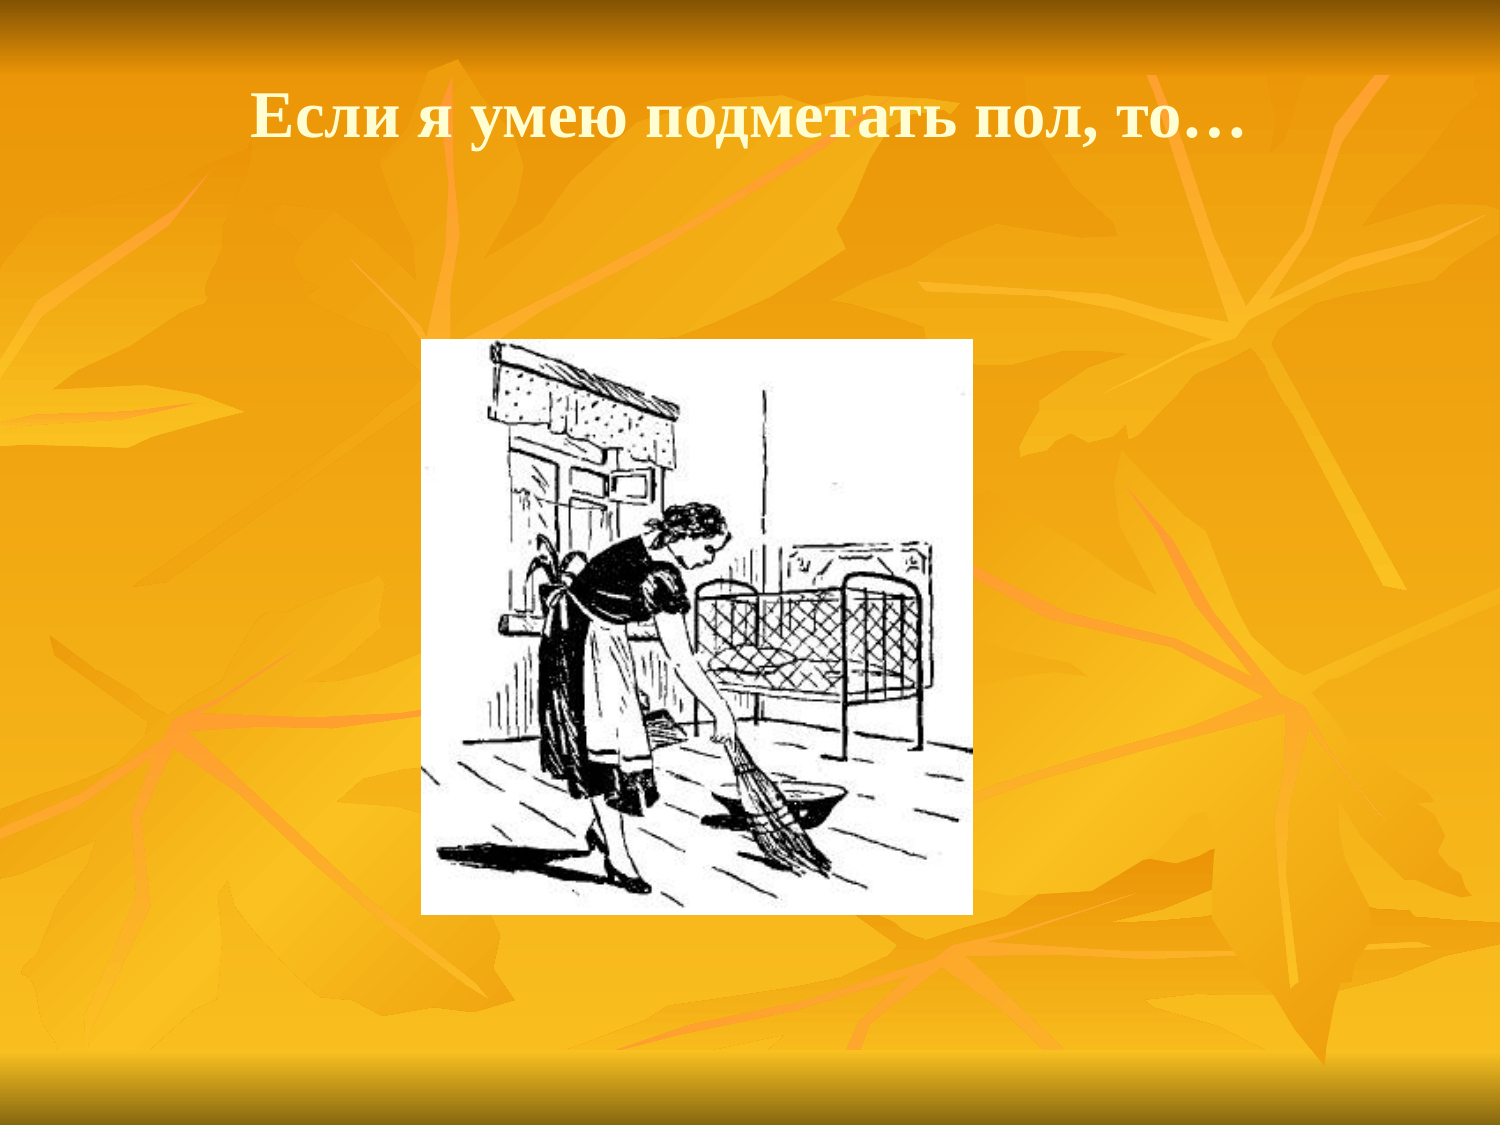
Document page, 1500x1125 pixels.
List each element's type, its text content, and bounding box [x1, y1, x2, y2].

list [421, 339, 973, 915]
title Если я умею подметать пол, то… [74, 45, 1426, 177]
